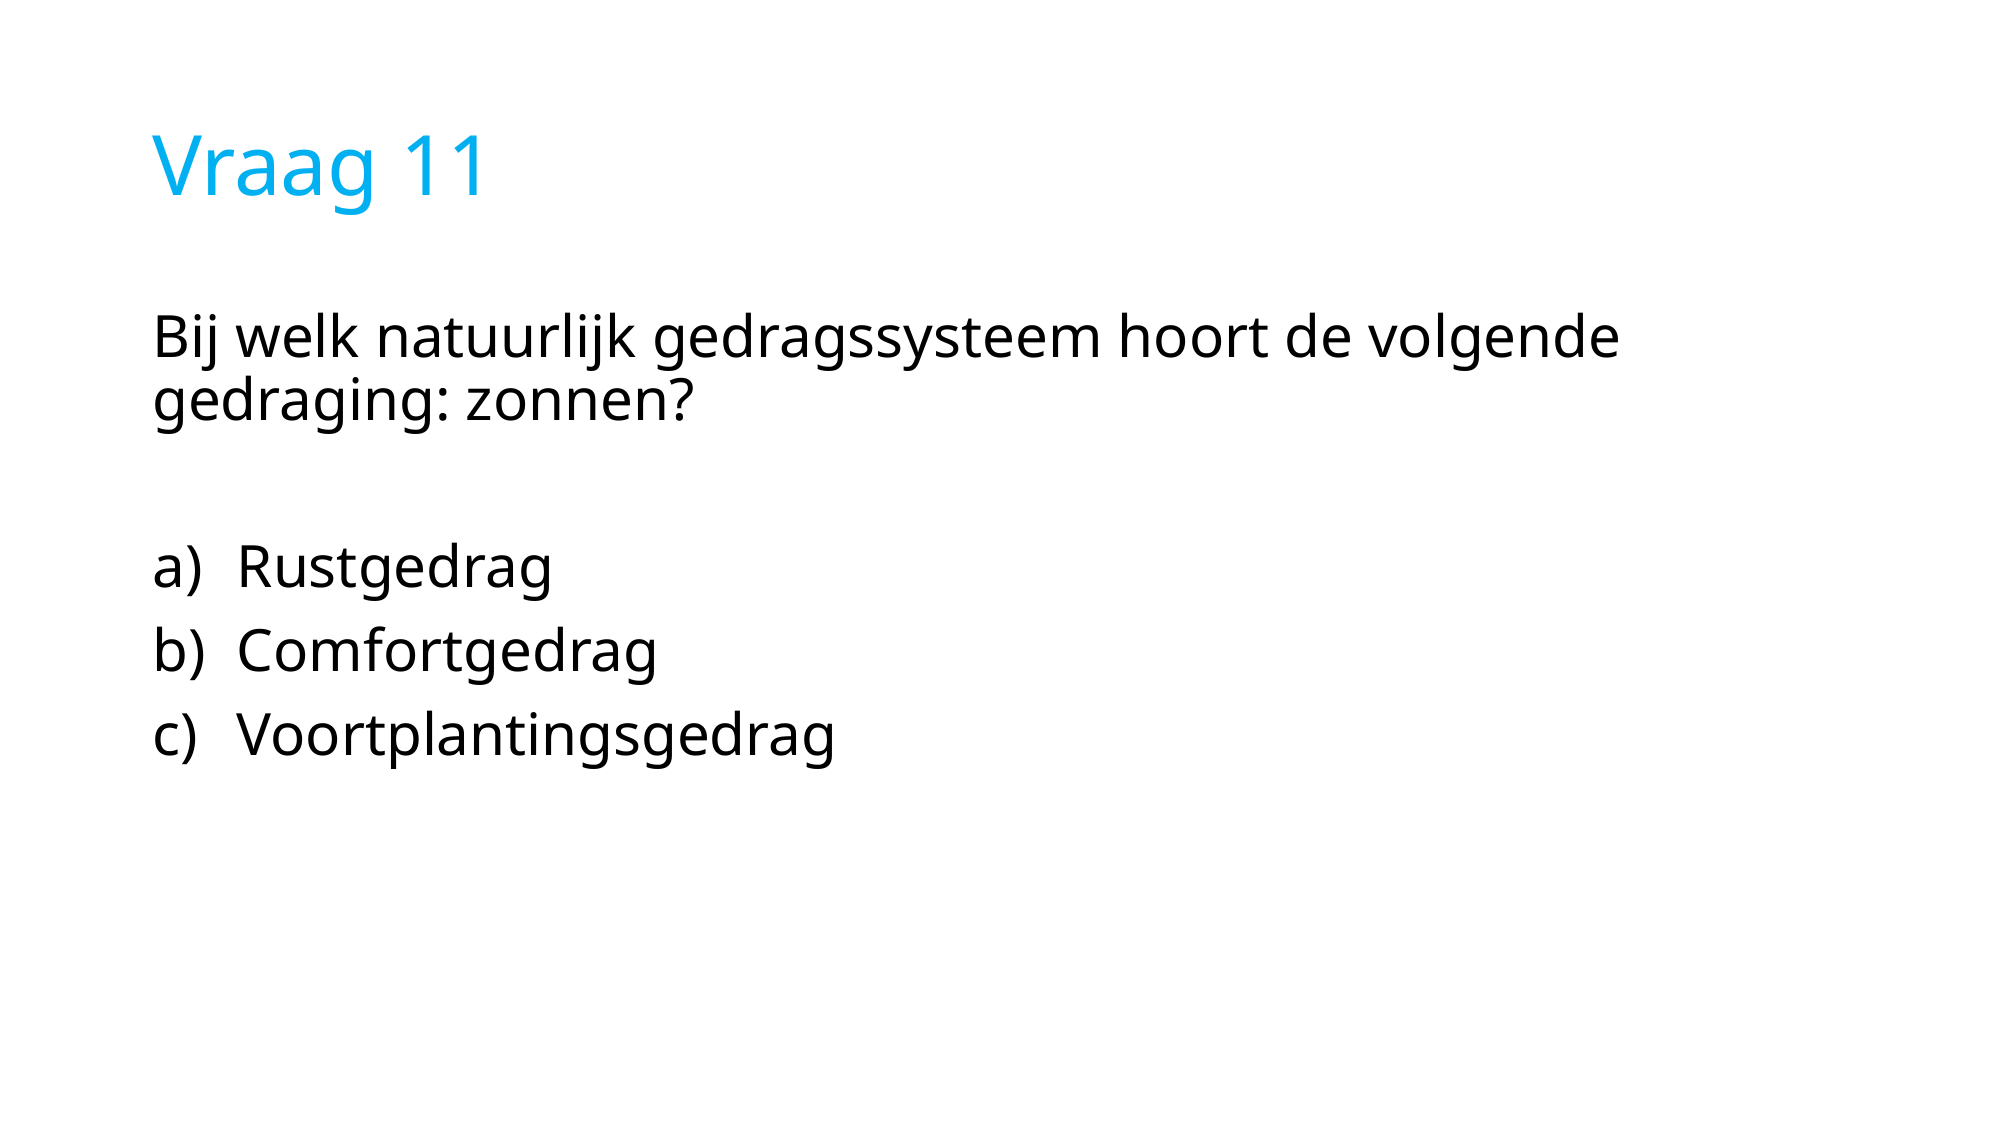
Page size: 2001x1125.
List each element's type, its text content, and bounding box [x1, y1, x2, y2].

title Vraag 11 [137, 59, 1863, 278]
list Bij welk natuurlijk gedragssysteem hoort de volgende gedraging: zonnen? Rustgedrag Comfortgedrag Voortplantingsgedrag [137, 299, 1863, 1014]
